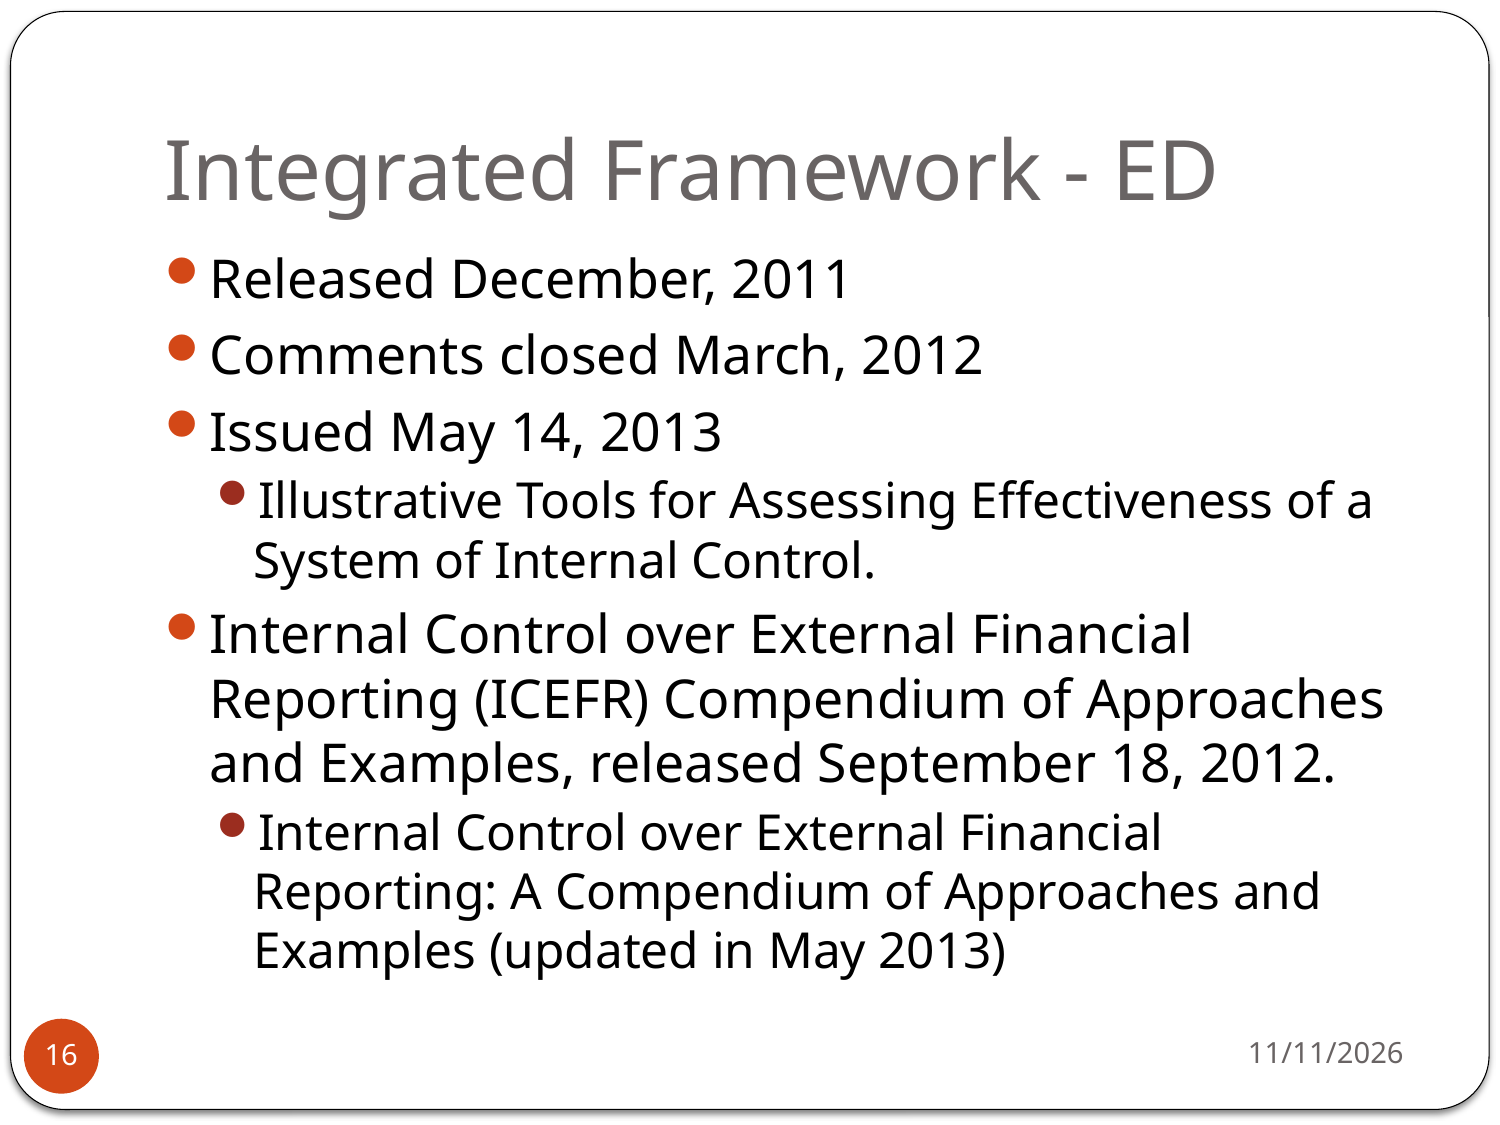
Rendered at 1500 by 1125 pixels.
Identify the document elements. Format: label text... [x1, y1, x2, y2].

list Released December, 2011 Comments closed March, 2012 Issued May 14, 2013 Illustrative Tools for Assessing Effectiveness of a System of Internal Control. Internal Control over External Financial Reporting (ICEFR) Compendium of Approaches and Examples, released September 18, 2012. Internal Control over External Financial Reporting: A Compendium of Approaches and Examples (updated in May 2013) [150, 237, 1425, 988]
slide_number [1012, 1015, 1419, 1094]
slide_number 16 [23, 1018, 99, 1094]
title Integrated Framework - ED [150, 45, 1425, 233]
